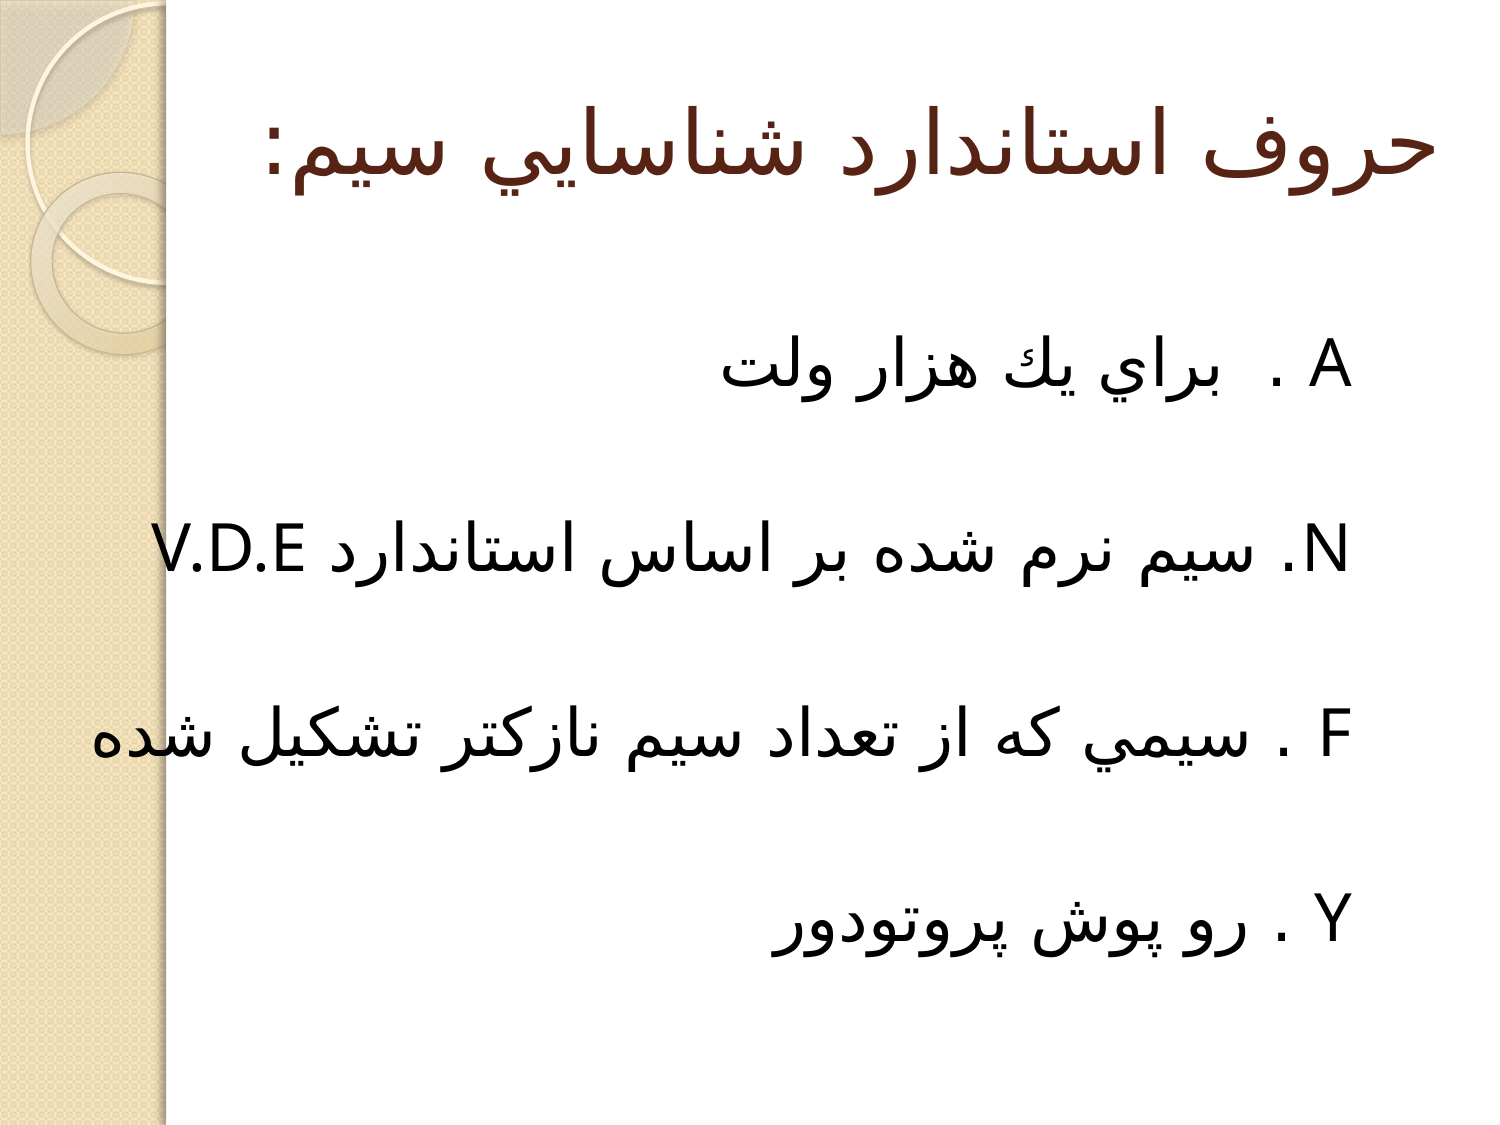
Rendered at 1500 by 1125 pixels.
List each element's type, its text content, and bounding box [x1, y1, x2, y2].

title حروف استاندارد شناسايي سيم: [235, 45, 1466, 233]
list A . براي يك هزار ولت N. سيم نرم شده بر اساس استاندارد V.D.E F . سيمي كه از تعداد سيم نازكتر تشكيل شده Y . رو پوش پروتودور [29, 312, 1424, 1000]
